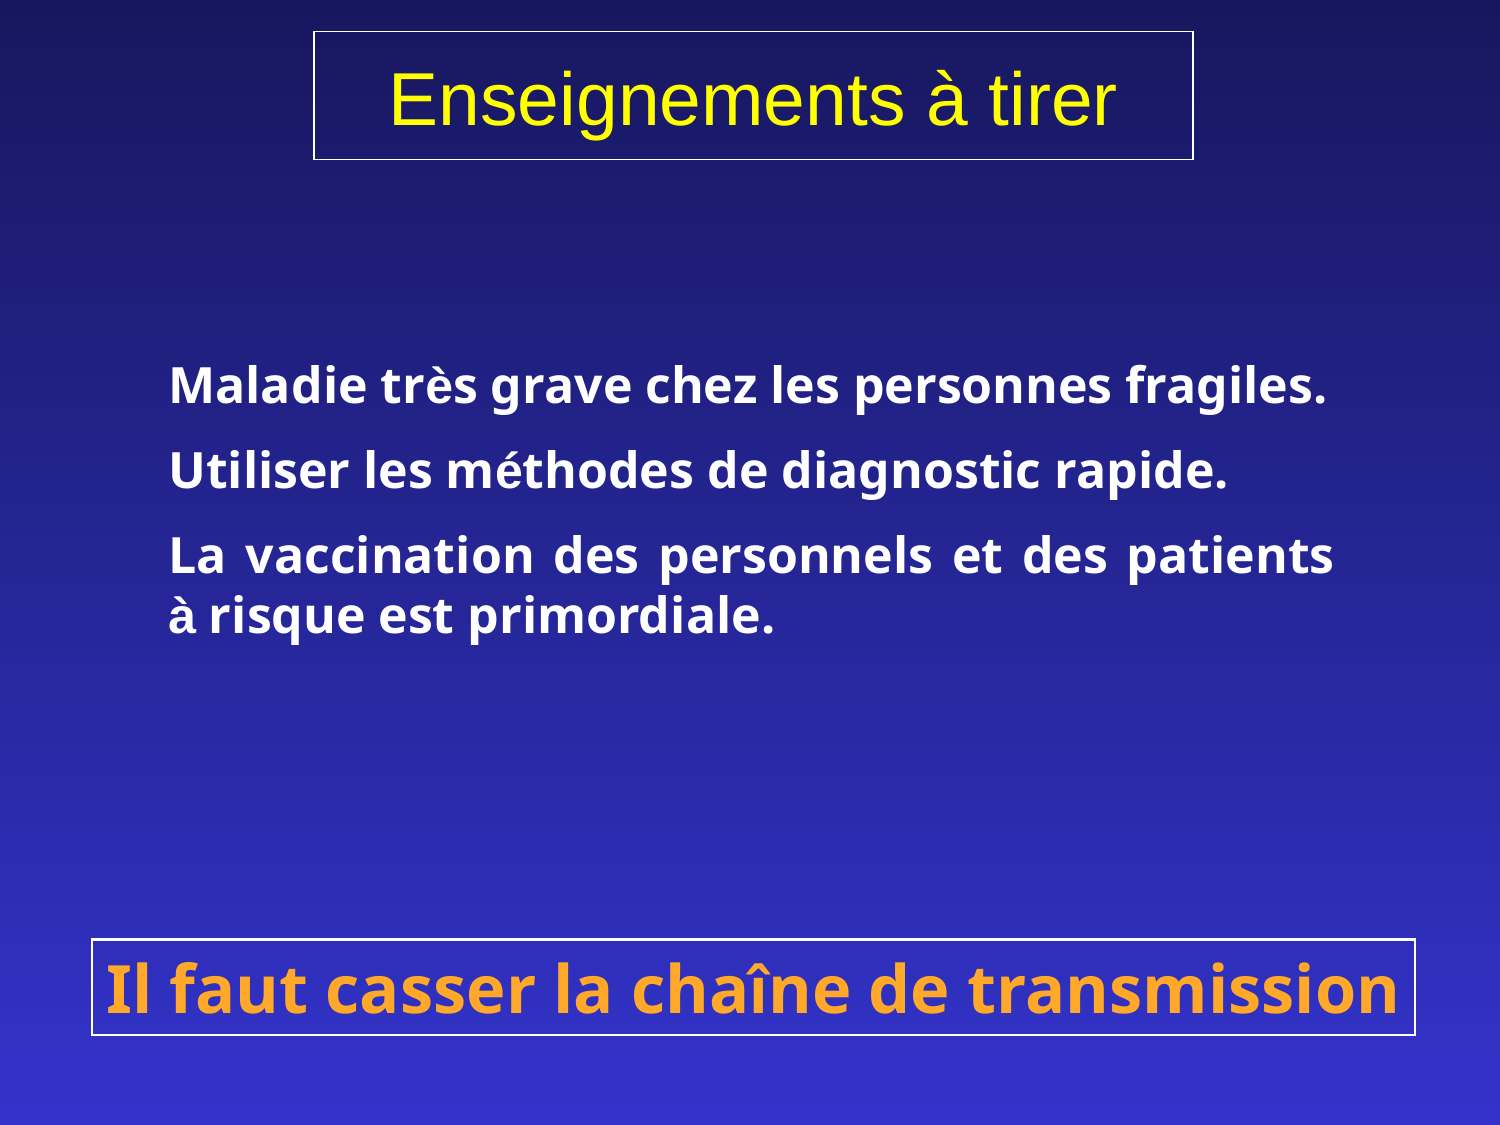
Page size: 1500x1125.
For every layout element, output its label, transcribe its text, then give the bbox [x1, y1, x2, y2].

text_box Maladie très grave chez les personnes fragiles. Utiliser les méthodes de diagnostic rapide. La vaccination des personnels et des patients à risque est primordiale. [153, 346, 1350, 652]
title Enseignements à tirer [313, 31, 1194, 160]
text_box Il faut casser la chaîne de transmission [91, 939, 1416, 1035]
